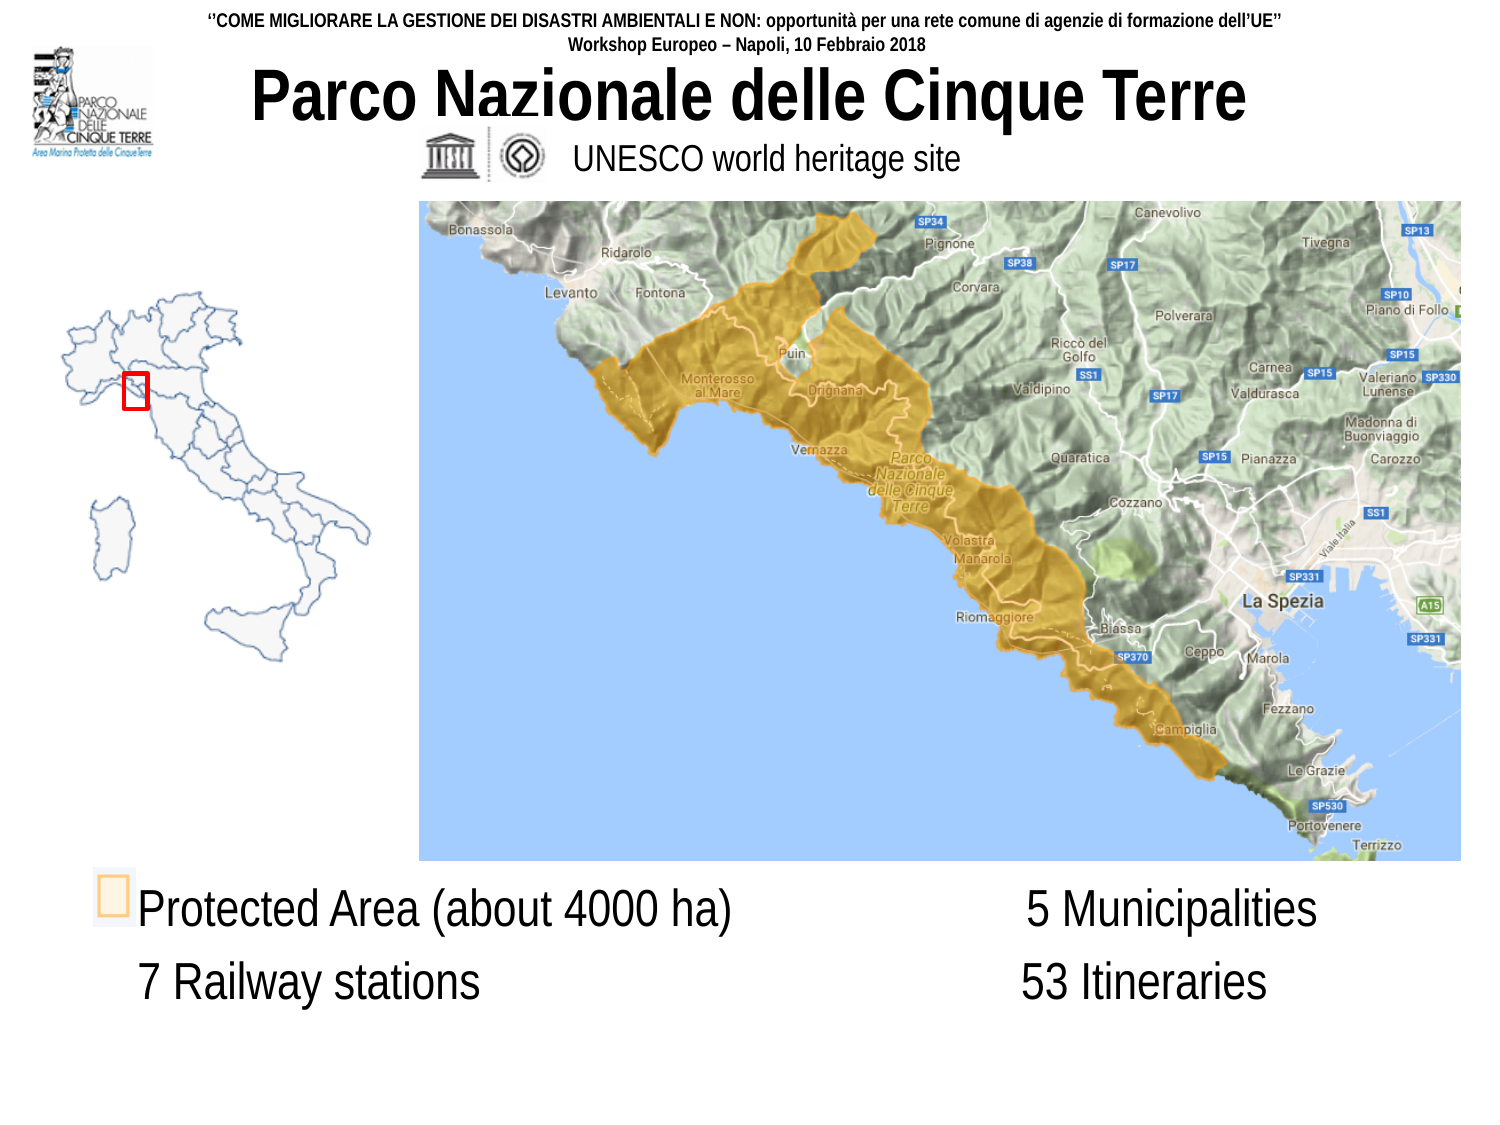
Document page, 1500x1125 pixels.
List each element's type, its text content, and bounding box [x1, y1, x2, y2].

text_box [52, 290, 384, 665]
picture [19, 36, 168, 164]
text_box ‘’COME MIGLIORARE LA GESTIONE DEI DISASTRI AMBIENTALI E NON: opportunità per una rete comune di agenzie di formazione dell’UE’’ Workshop Europeo – Napoli, 10 Febbraio 2018 [0, 0, 1500, 63]
text_box Parco Nazionale delle Cinque Terre [76, 63, 1425, 183]
picture [418, 115, 556, 193]
text_box Protected Area (about 4000 ha) 5 Municipalities 7 Railway stations 53 Itineraries [75, 867, 1448, 1024]
picture [418, 201, 1462, 862]
text_box UNESCO world heritage site [561, 126, 977, 186]
picture [93, 866, 136, 927]
